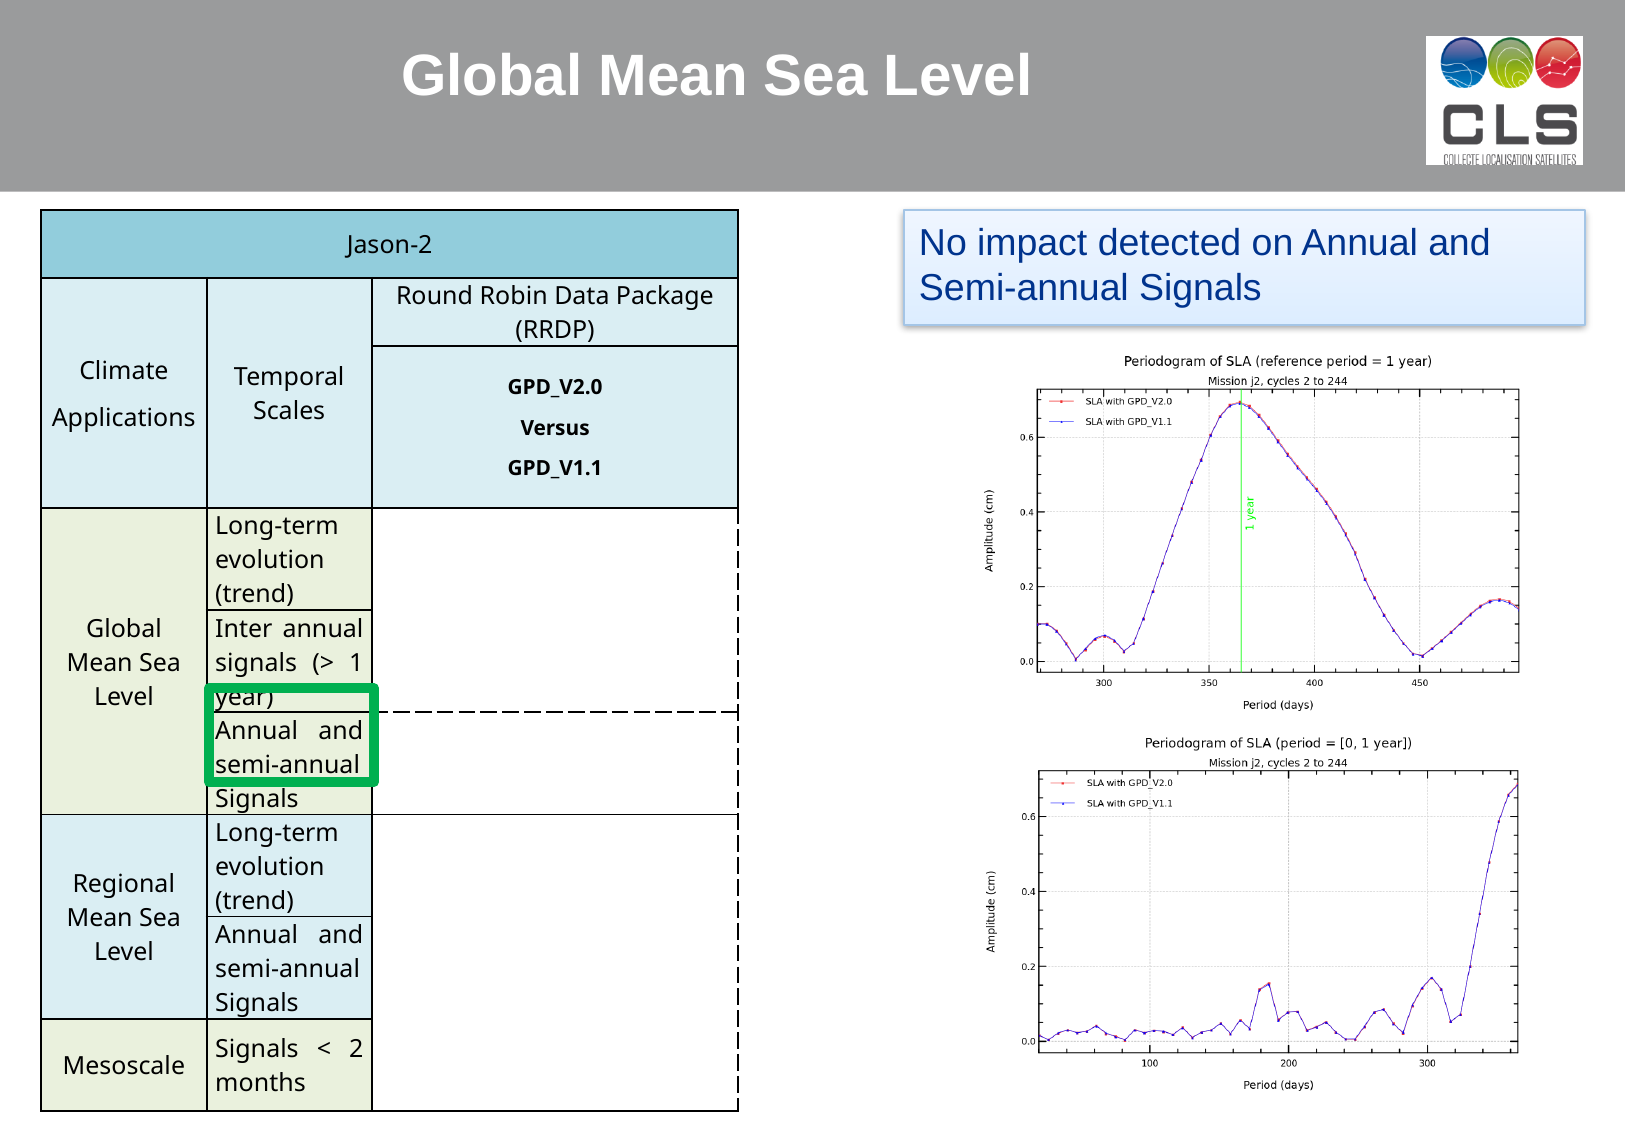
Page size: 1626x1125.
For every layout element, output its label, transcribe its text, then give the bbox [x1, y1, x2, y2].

table_cell Long-term evolution (trend) [208, 815, 371, 916]
table_cell [373, 712, 738, 814]
table_cell Annual and semi-annual Signals [208, 784, 371, 814]
table_cell GPD_V2.0 Versus GPD_V1.1 [373, 347, 737, 507]
table_cell Global Mean Sea Level [42, 509, 206, 814]
text_box No impact detected on Annual and Semi-annual Signals [903, 209, 1586, 326]
picture [1426, 36, 1583, 165]
table_cell Signals < 2 months [208, 1020, 371, 1110]
table_cell Mesoscale [42, 1020, 206, 1110]
table_cell Round Robin Data Package (RRDP) [373, 279, 737, 345]
table_cell Regional Mean Sea Level [42, 815, 206, 1018]
table_header Jason-2 [42, 211, 737, 277]
picture [962, 338, 1539, 1102]
table_cell Climate Applications [42, 279, 206, 507]
table_cell Annual and semi-annual Signals [208, 917, 371, 1018]
text_box Global Mean Sea Level [386, 40, 1162, 119]
table_cell Inter annual signals (> 1 year) [208, 611, 371, 686]
text_box [207, 686, 376, 784]
table_cell [373, 815, 738, 1110]
table_cell Temporal Scales [208, 279, 371, 507]
table_cell Long-term evolution (trend) [208, 509, 371, 609]
table_cell [373, 509, 738, 712]
